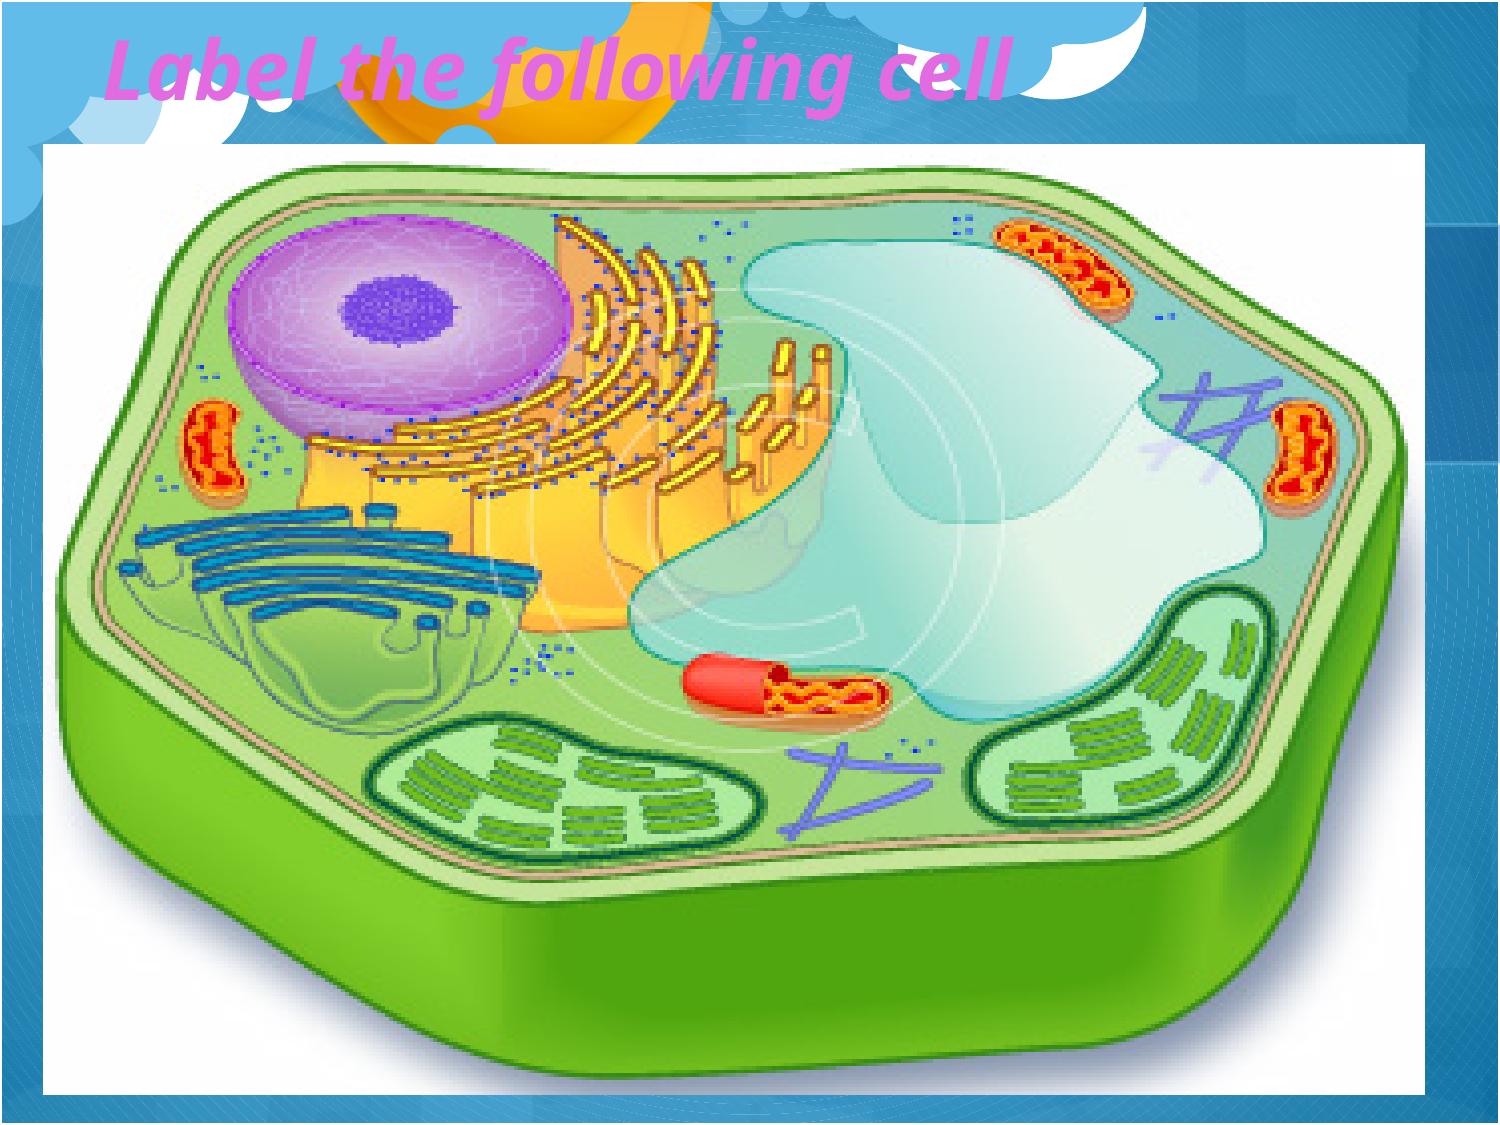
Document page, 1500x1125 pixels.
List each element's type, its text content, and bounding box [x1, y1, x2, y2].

picture [2, 2, 1498, 1123]
picture [691, 2, 720, 9]
list Label the following cell [87, 9, 1425, 142]
picture [809, 2, 826, 9]
picture [768, 2, 782, 9]
